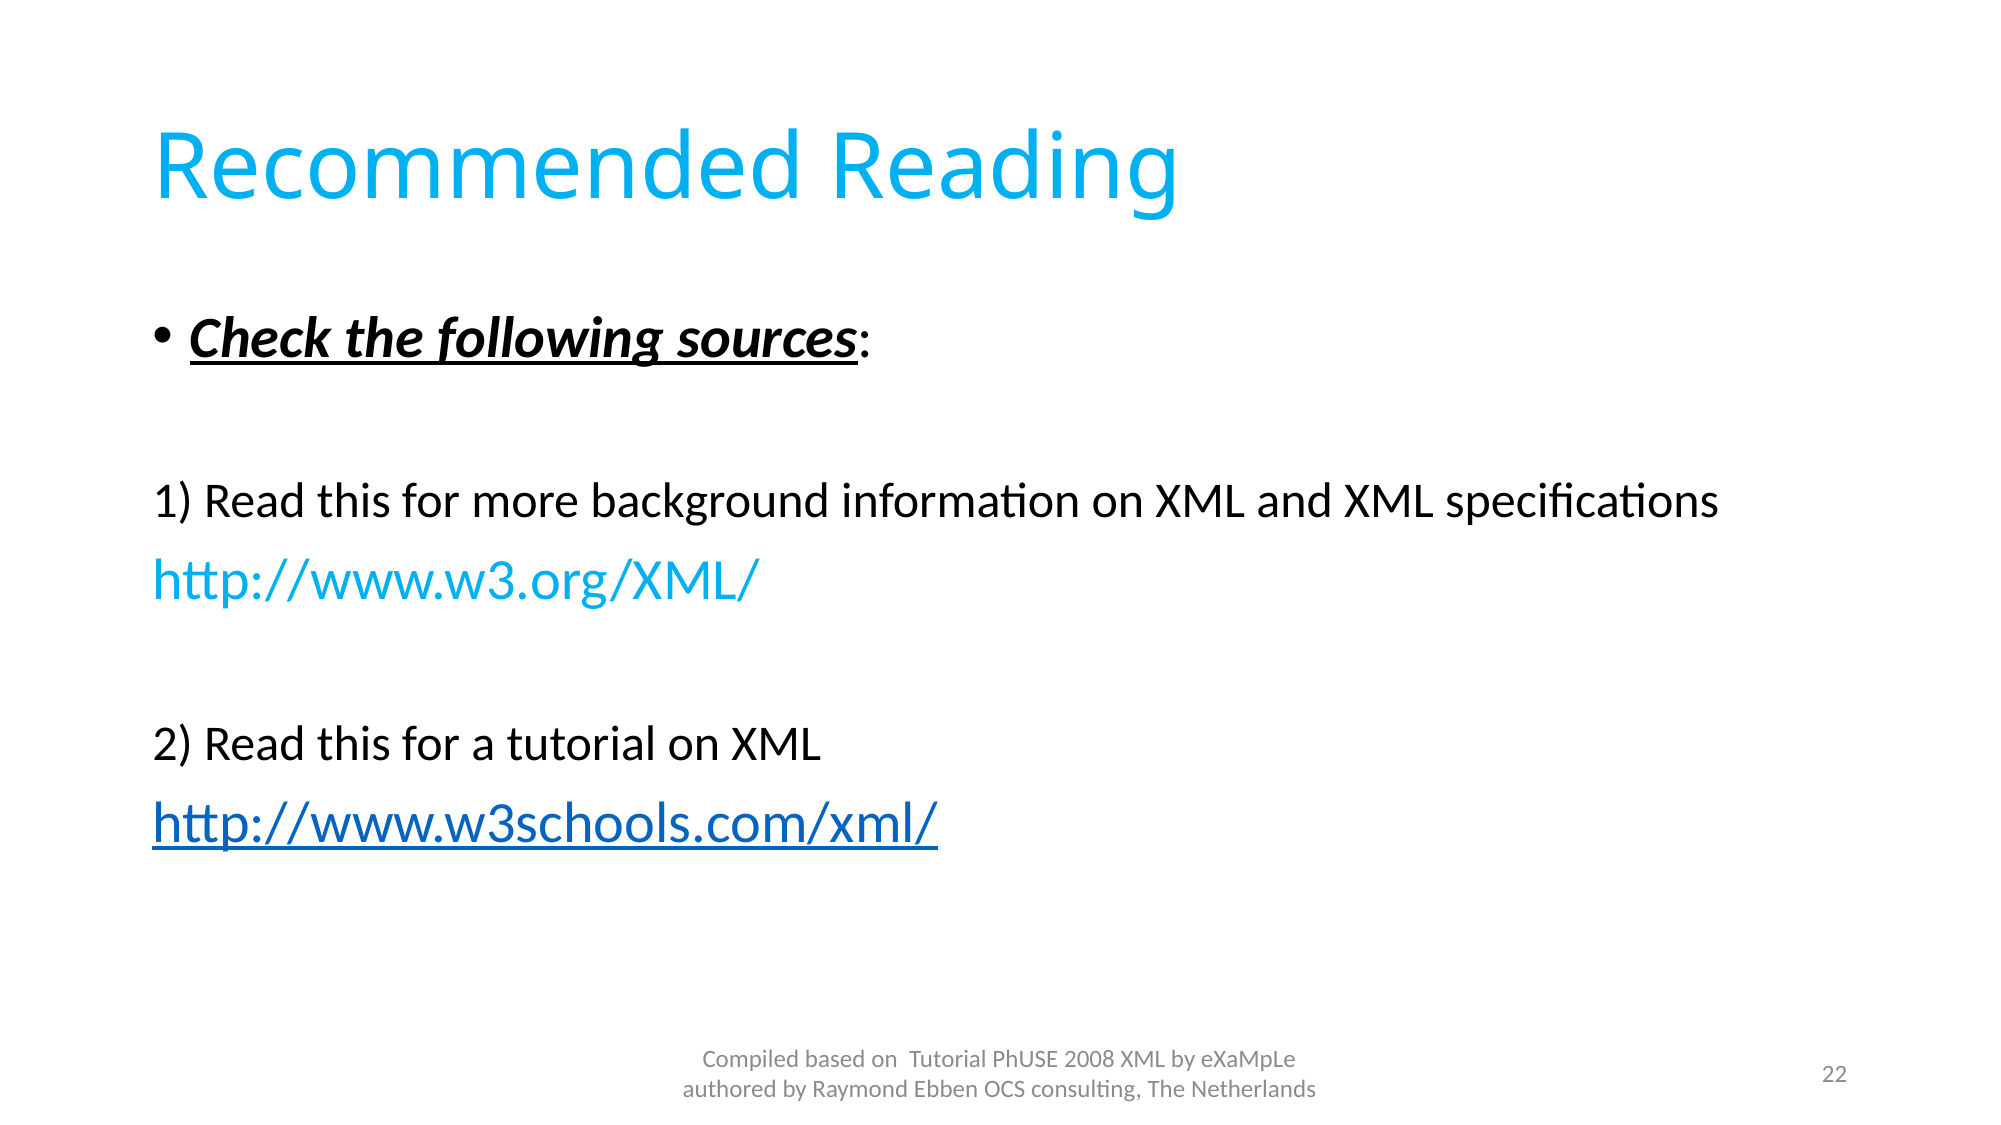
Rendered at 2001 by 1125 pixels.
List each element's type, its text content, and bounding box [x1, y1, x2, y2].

list Check the following sources: 1) Read this for more background information on XML and XML specifications http://www.w3.org/XML/ 2) Read this for a tutorial on XML http://www.w3schools.com/xml/ [137, 299, 1863, 1014]
slide_number 22 [1412, 1042, 1863, 1103]
footer Compiled based on Tutorial PhUSE 2008 XML by eXaMpLe authored by Raymond Ebben OCS consulting, The Netherlands [662, 1042, 1338, 1103]
title Recommended Reading [137, 59, 1863, 278]
